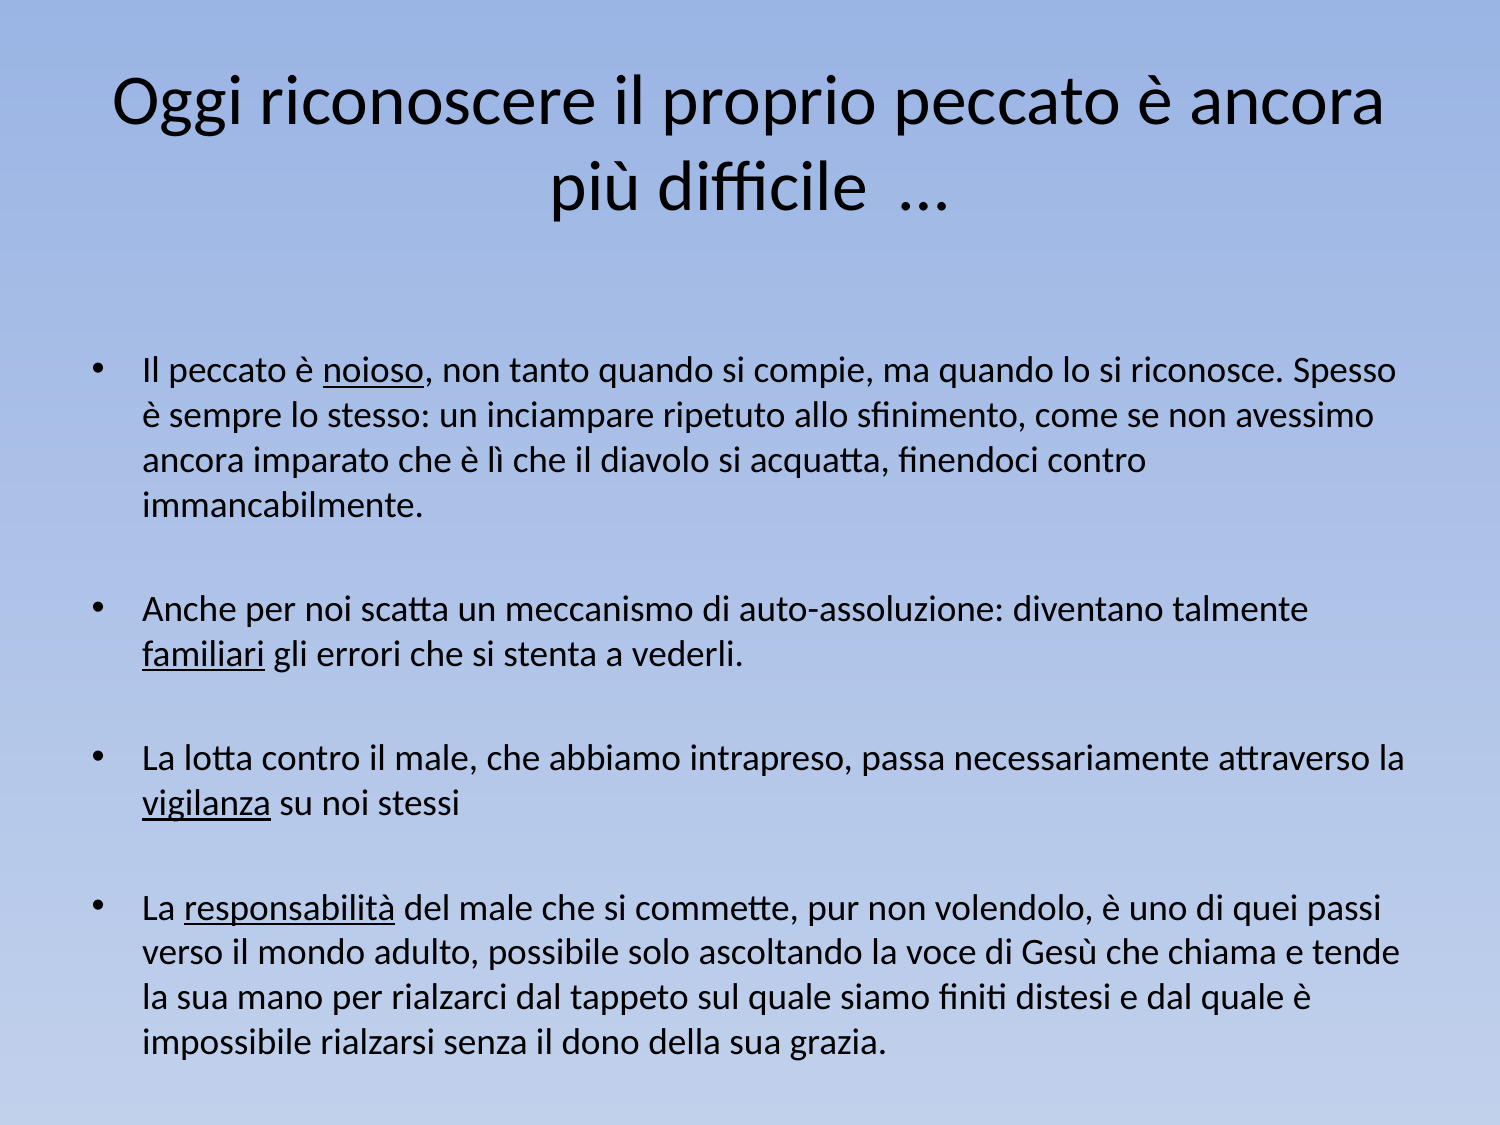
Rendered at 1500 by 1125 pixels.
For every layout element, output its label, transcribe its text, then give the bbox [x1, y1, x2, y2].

list Il peccato è noioso, non tanto quando si compie, ma quando lo si riconosce. Spesso è sempre lo stesso: un inciampare ripetuto allo sfinimento, come se non avessimo ancora imparato che è lì che il diavolo si acquatta, finendoci contro immancabilmente. Anche per noi scatta un meccanismo di auto-assoluzione: diventano talmente familiari gli errori che si stenta a vederli. La lotta contro il male, che abbiamo intrapreso, passa necessariamente attraverso la vigilanza su noi stessi La responsabilità del male che si commette, pur non volendolo, è uno di quei passi verso il mondo adulto, possibile solo ascoltando la voce di Gesù che chiama e tende la sua mano per rialzarci dal tappeto sul quale siamo finiti distesi e dal quale è impossibile rialzarsi senza il dono della sua grazia. [76, 338, 1427, 1081]
title Oggi riconoscere il proprio peccato è ancora più difficile … [75, 45, 1425, 233]
